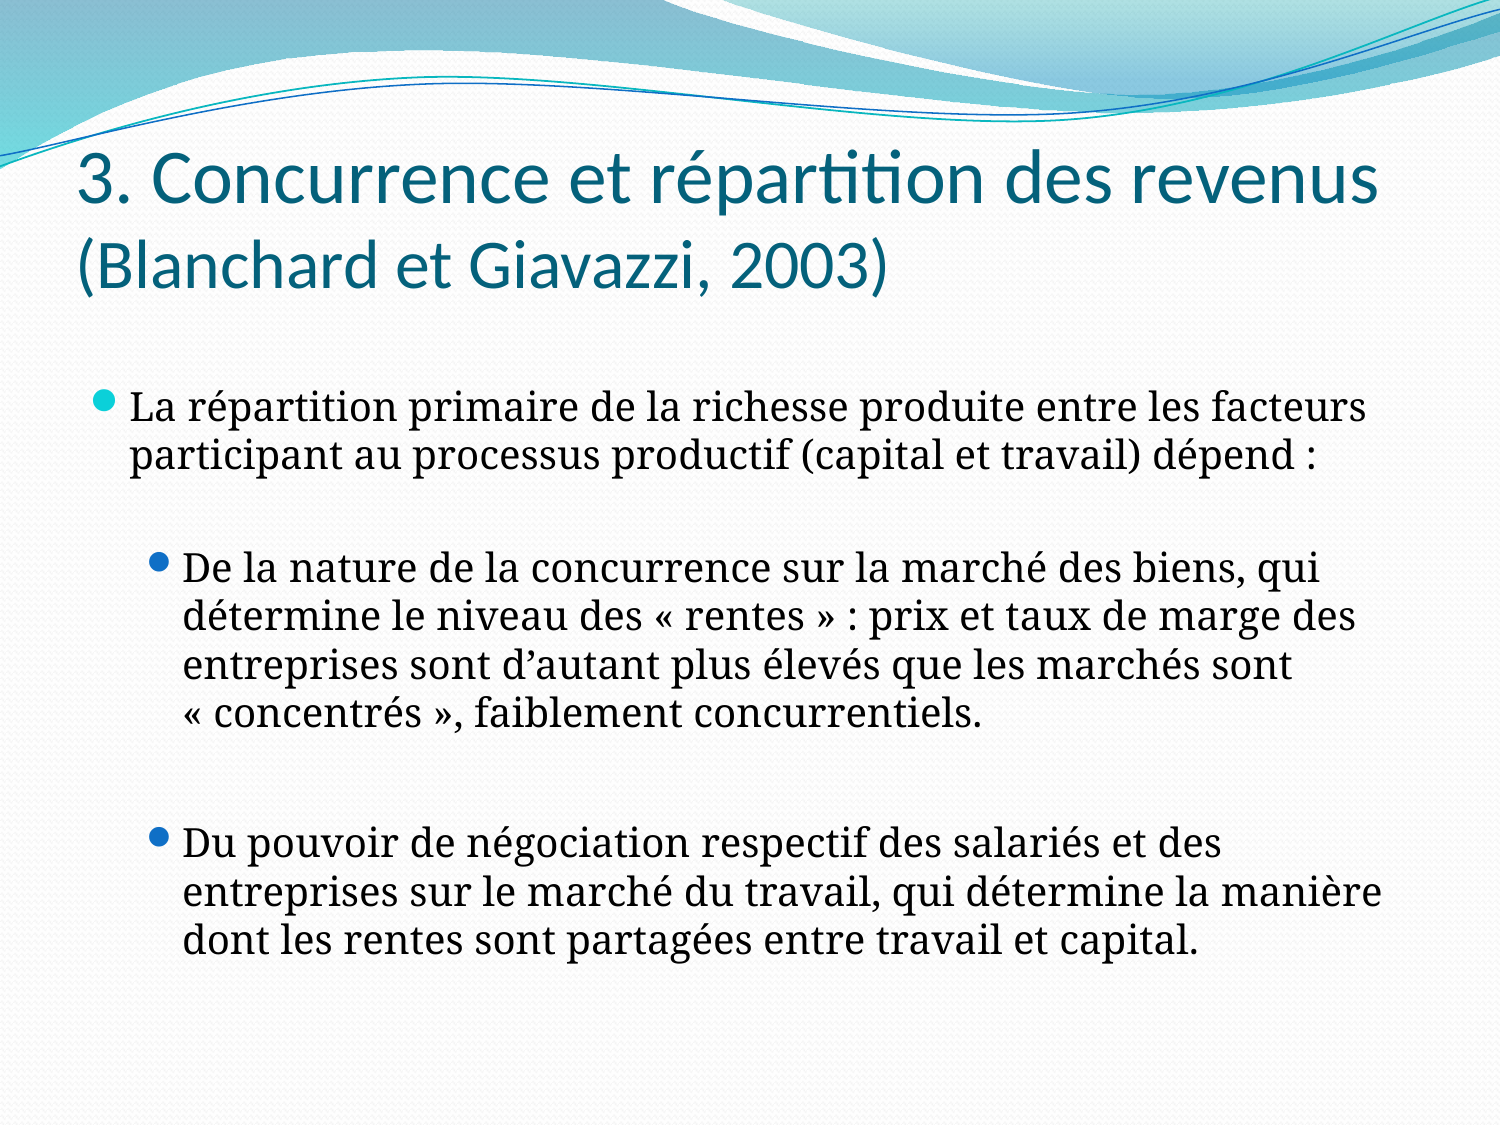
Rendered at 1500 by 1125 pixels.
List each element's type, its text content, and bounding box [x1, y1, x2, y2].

list La répartition primaire de la richesse produite entre les facteurs participant au processus productif (capital et travail) dépend : De la nature de la concurrence sur la marché des biens, qui détermine le niveau des « rentes » : prix et taux de marge des entreprises sont d’autant plus élevés que les marchés sont « concentrés », faiblement concurrentiels. Du pouvoir de négociation respectif des salariés et des entreprises sur le marché du travail, qui détermine la manière dont les rentes sont partagées entre travail et capital. [75, 317, 1425, 1038]
title 3. Concurrence et répartition des revenus (Blanchard et Giavazzi, 2003) [75, 115, 1425, 303]
